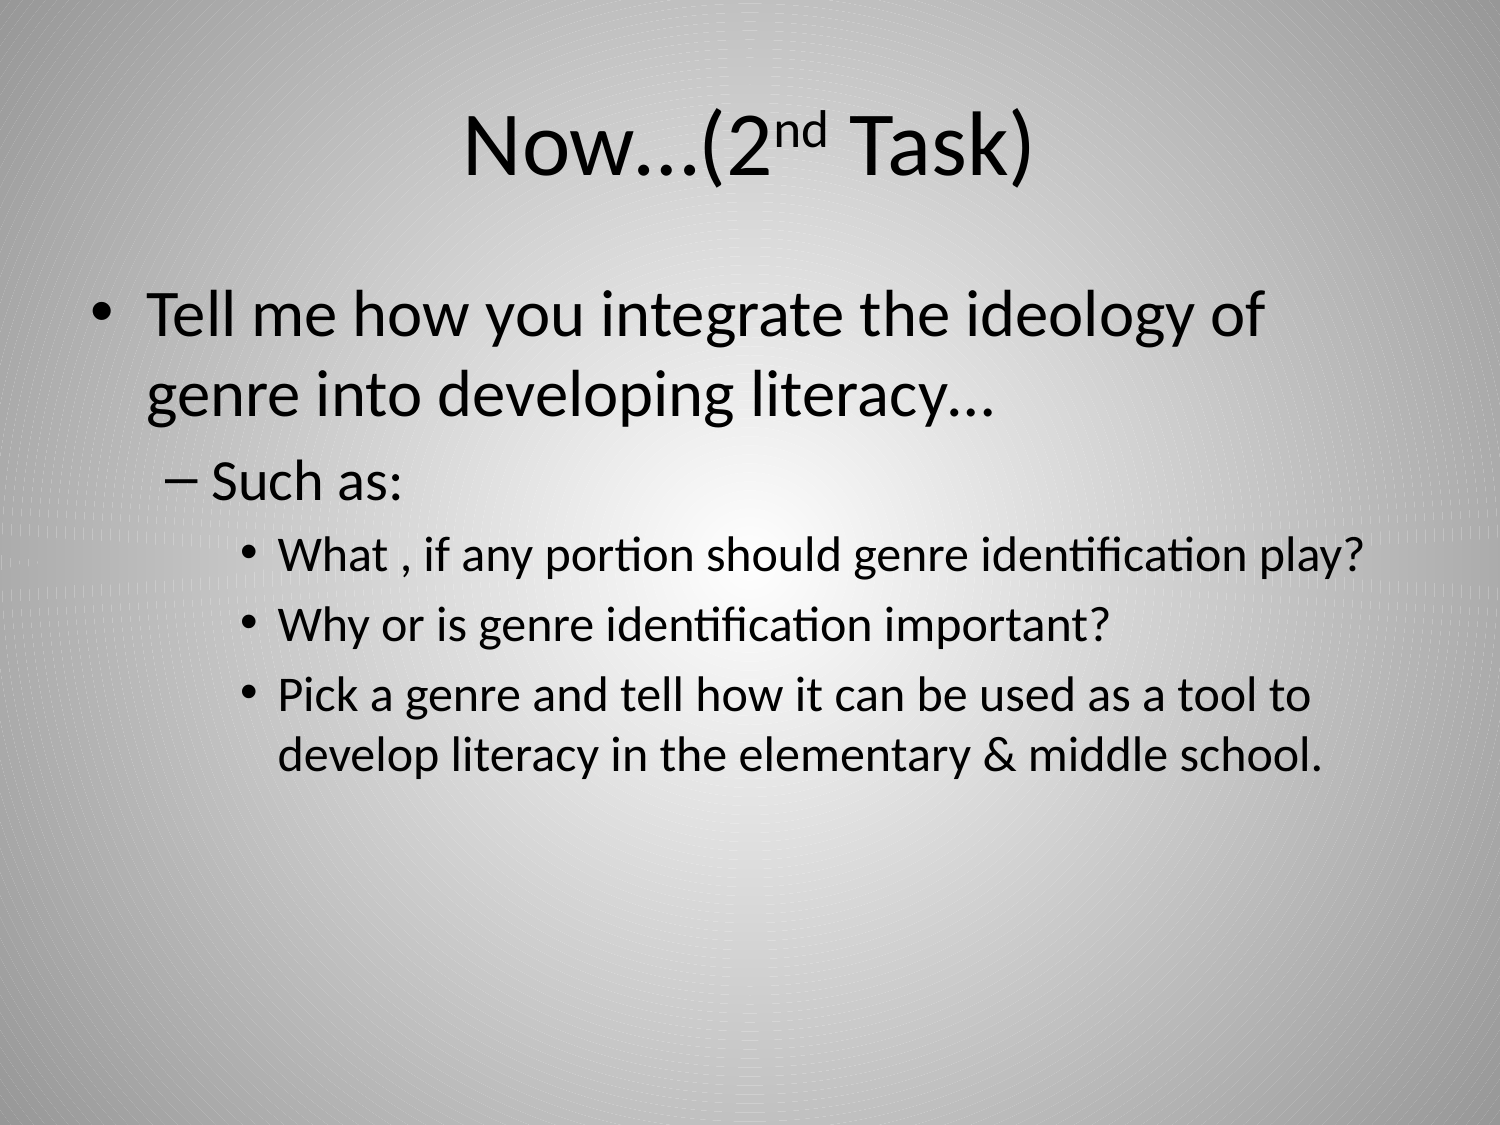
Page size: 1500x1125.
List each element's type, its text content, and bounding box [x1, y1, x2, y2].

title Now…(2nd Task) [75, 45, 1425, 233]
list Tell me how you integrate the ideology of genre into developing literacy… Such as: What , if any portion should genre identification play? Why or is genre identification important? Pick a genre and tell how it can be used as a tool to develop literacy in the elementary & middle school. [75, 262, 1425, 1005]
